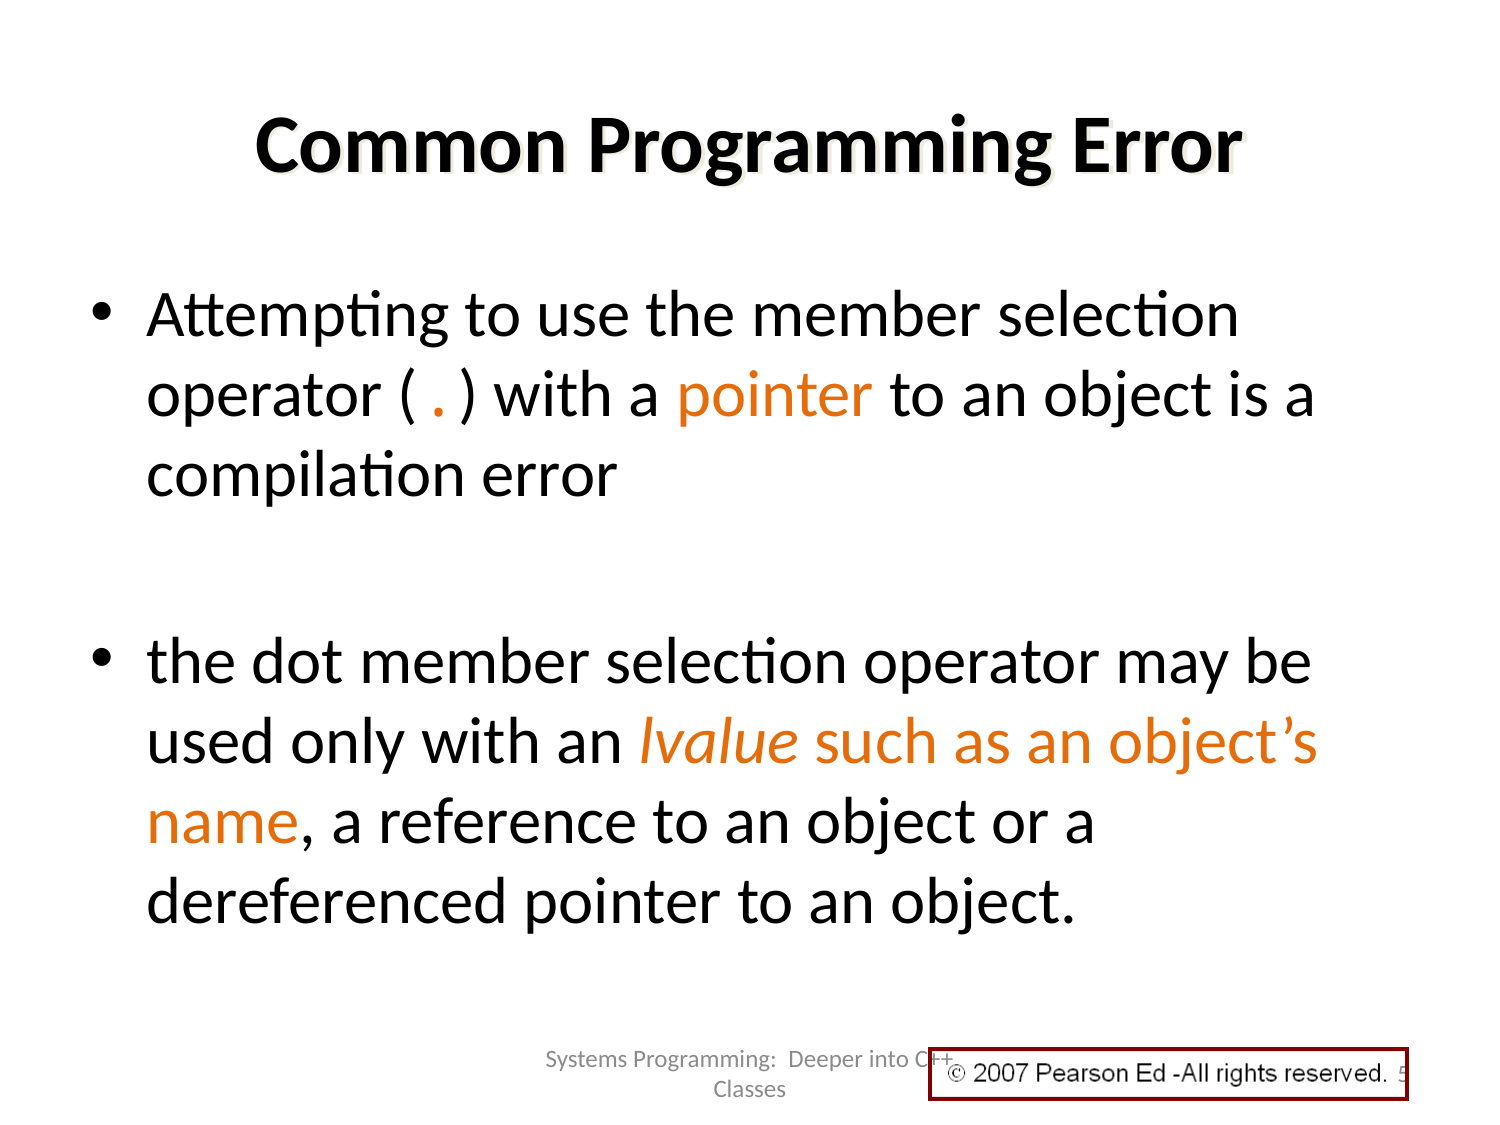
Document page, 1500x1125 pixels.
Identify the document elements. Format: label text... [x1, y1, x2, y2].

footer Systems Programming: Deeper into C++ Classes [512, 1042, 988, 1103]
list Attempting to use the member selection operator (.) with a pointer to an object is a compilation error the dot member selection operator may be used only with an lvalue such as an object’s name, a reference to an object or a dereferenced pointer to an object. [75, 262, 1425, 944]
title Common Programming Error [75, 45, 1425, 233]
slide_number 5 [1074, 1042, 1425, 1103]
picture [926, 1046, 1410, 1102]
